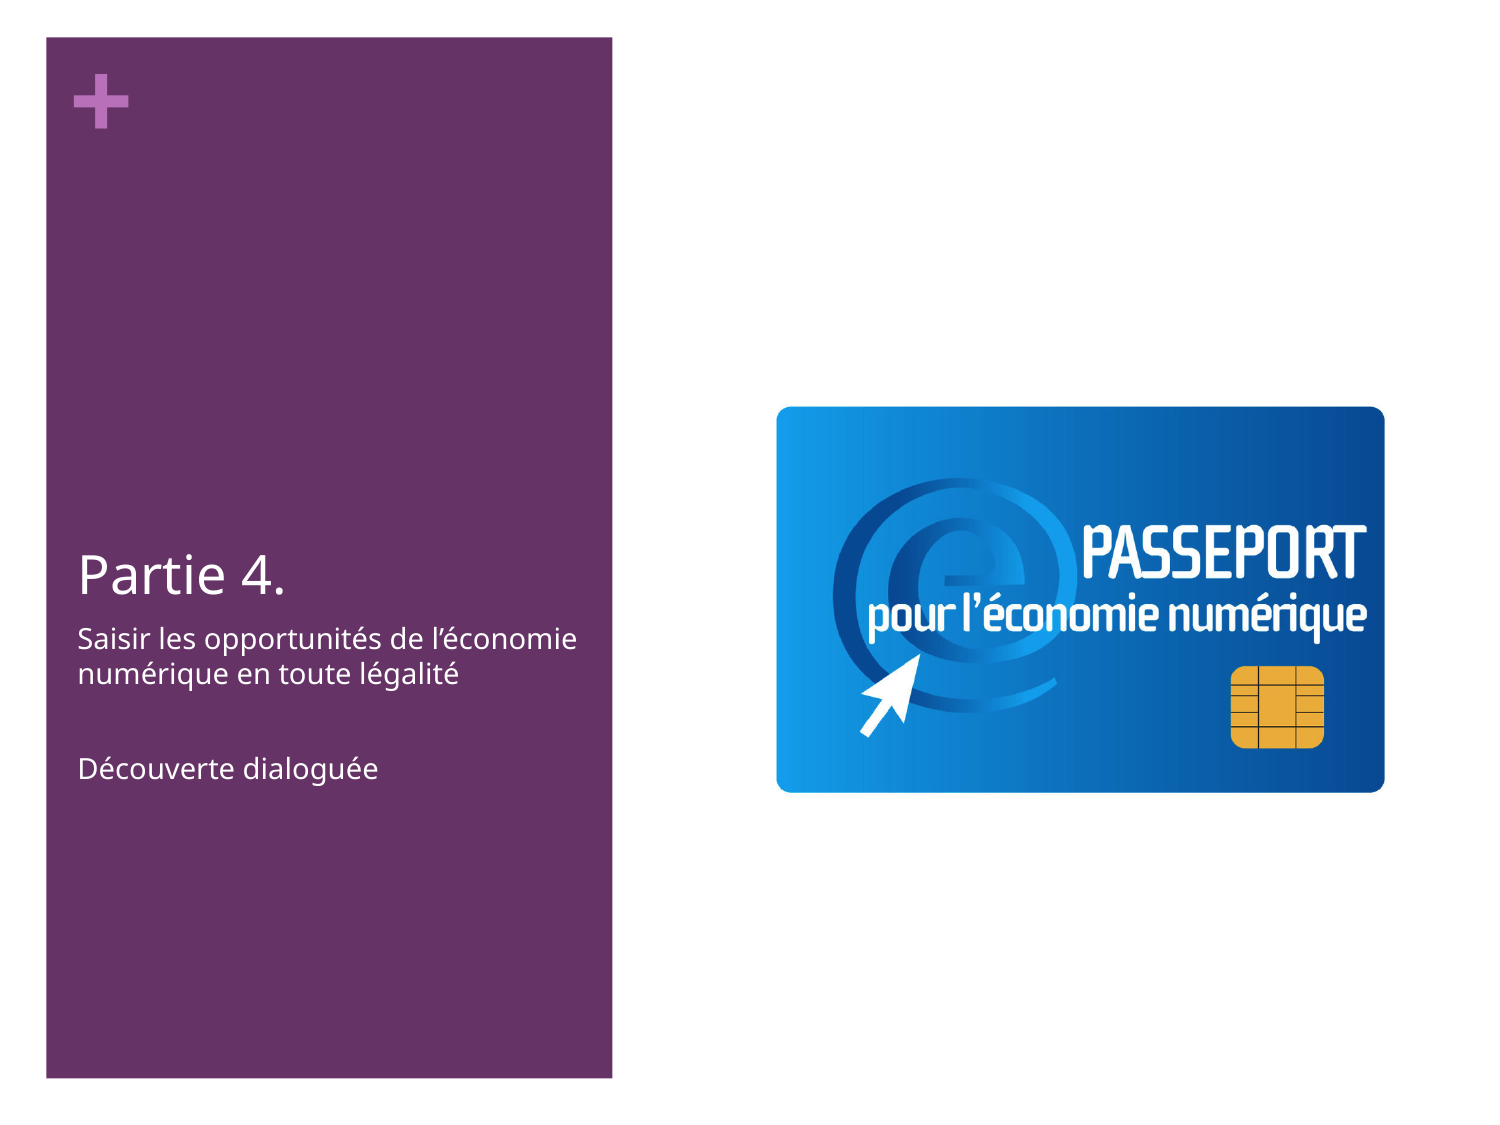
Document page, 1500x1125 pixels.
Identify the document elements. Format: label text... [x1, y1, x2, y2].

list Saisir les opportunités de l’économie numérique en toute légalité Découverte dialoguée [62, 613, 597, 1005]
picture [723, 350, 1438, 852]
title Partie 4. [62, 421, 597, 613]
